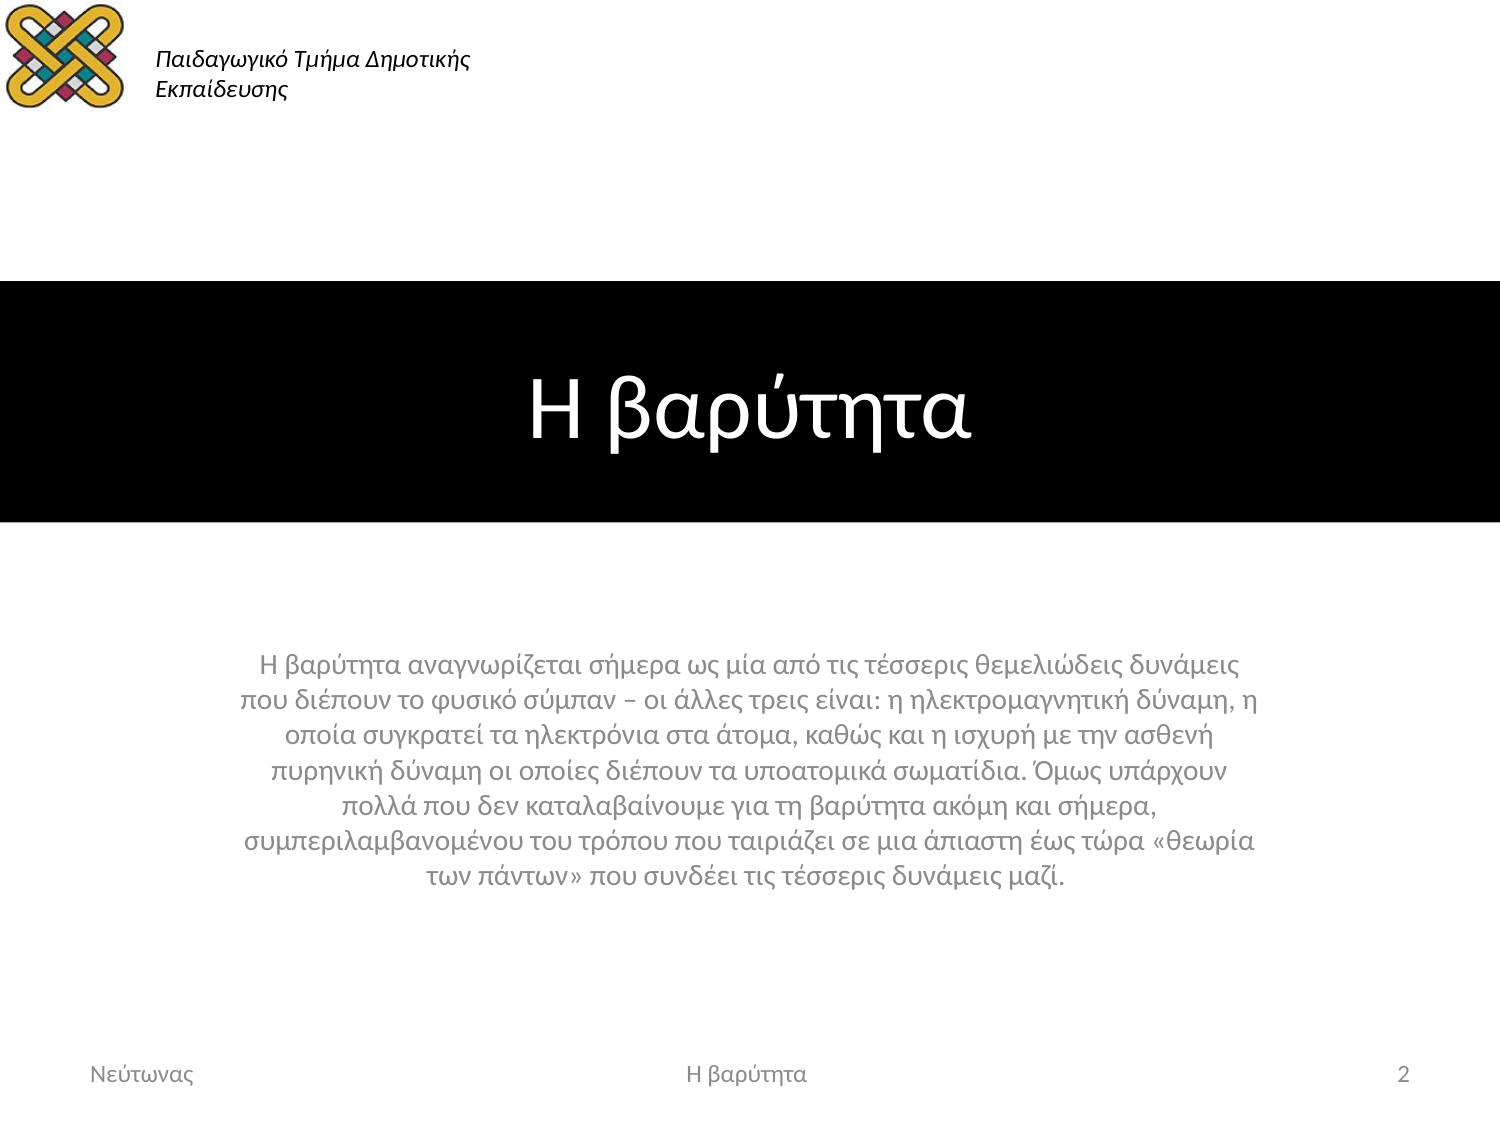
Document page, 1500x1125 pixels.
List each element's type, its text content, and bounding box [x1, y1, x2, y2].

picture [0, 0, 129, 113]
footer Η βαρύτητα [512, 1042, 988, 1103]
slide_number Νεύτωνας [75, 1042, 425, 1103]
slide_number 2 [1074, 1042, 1425, 1103]
title Η βαρύτητα [0, 281, 1500, 523]
subtitle Η βαρύτητα αναγνωρίζεται σήμερα ως μία από τις τέσσερις θεμελιώδεις δυνάμεις που διέπουν το φυσικό σύμπαν – οι άλλες τρεις είναι: η ηλεκτρομαγνητική δύναμη, η οποία συγκρατεί τα ηλεκτρόνια στα άτομα, καθώς και η ισχυρή με την ασθενή πυρηνική δύναμη οι οποίες διέπουν τα υποατομικά σωματίδια. Όμως υπάρχουν πολλά που δεν καταλαβαίνουμε για τη βαρύτητα ακόμη και σήμερα, συμπεριλαμβανομένου του τρόπου που ταιριάζει σε μια άπιαστη έως τώρα «θεωρία των πάντων» που συνδέει τις τέσσερις δυνάμεις μαζί. [225, 637, 1275, 925]
